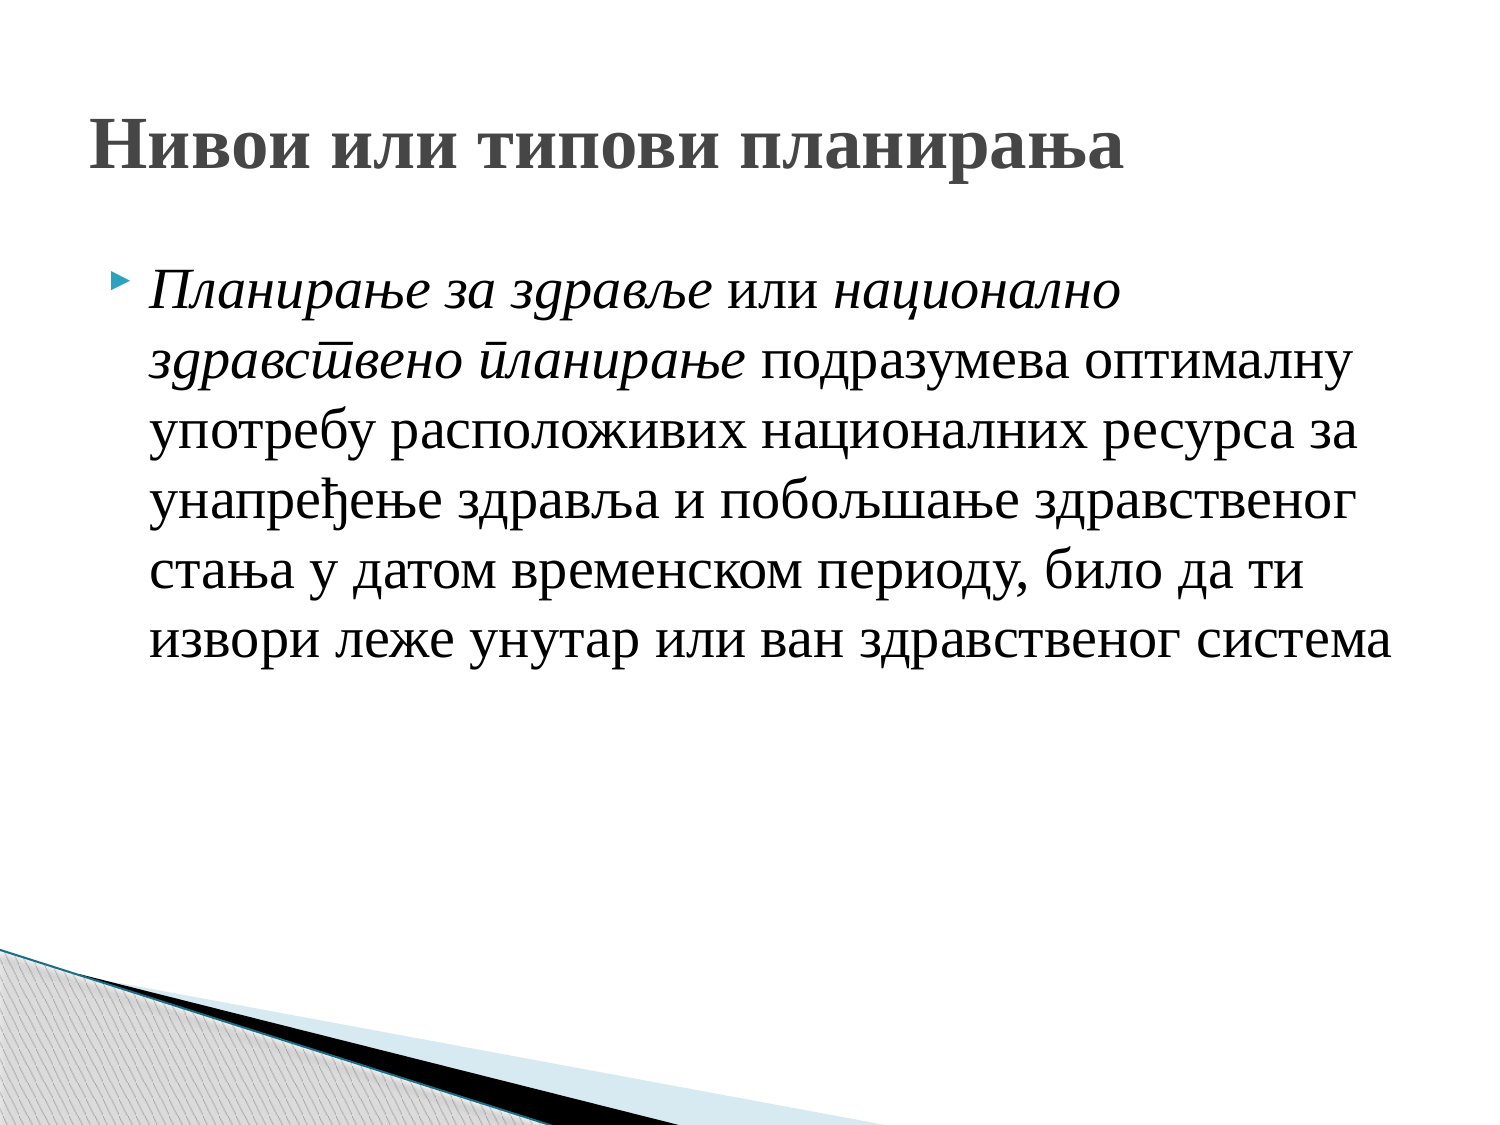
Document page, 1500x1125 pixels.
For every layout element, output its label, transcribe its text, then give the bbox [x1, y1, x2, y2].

list Планирање за здравље или национално здравствено планирање подразумева оптималну употребу расположивих националних ресурса за унапређење здравља и побољшање здравственог стања у датом временском периоду, било да ти извори леже унутар или ван здравственог система [75, 243, 1425, 986]
title Нивои или типови планирања [75, 45, 1425, 233]
